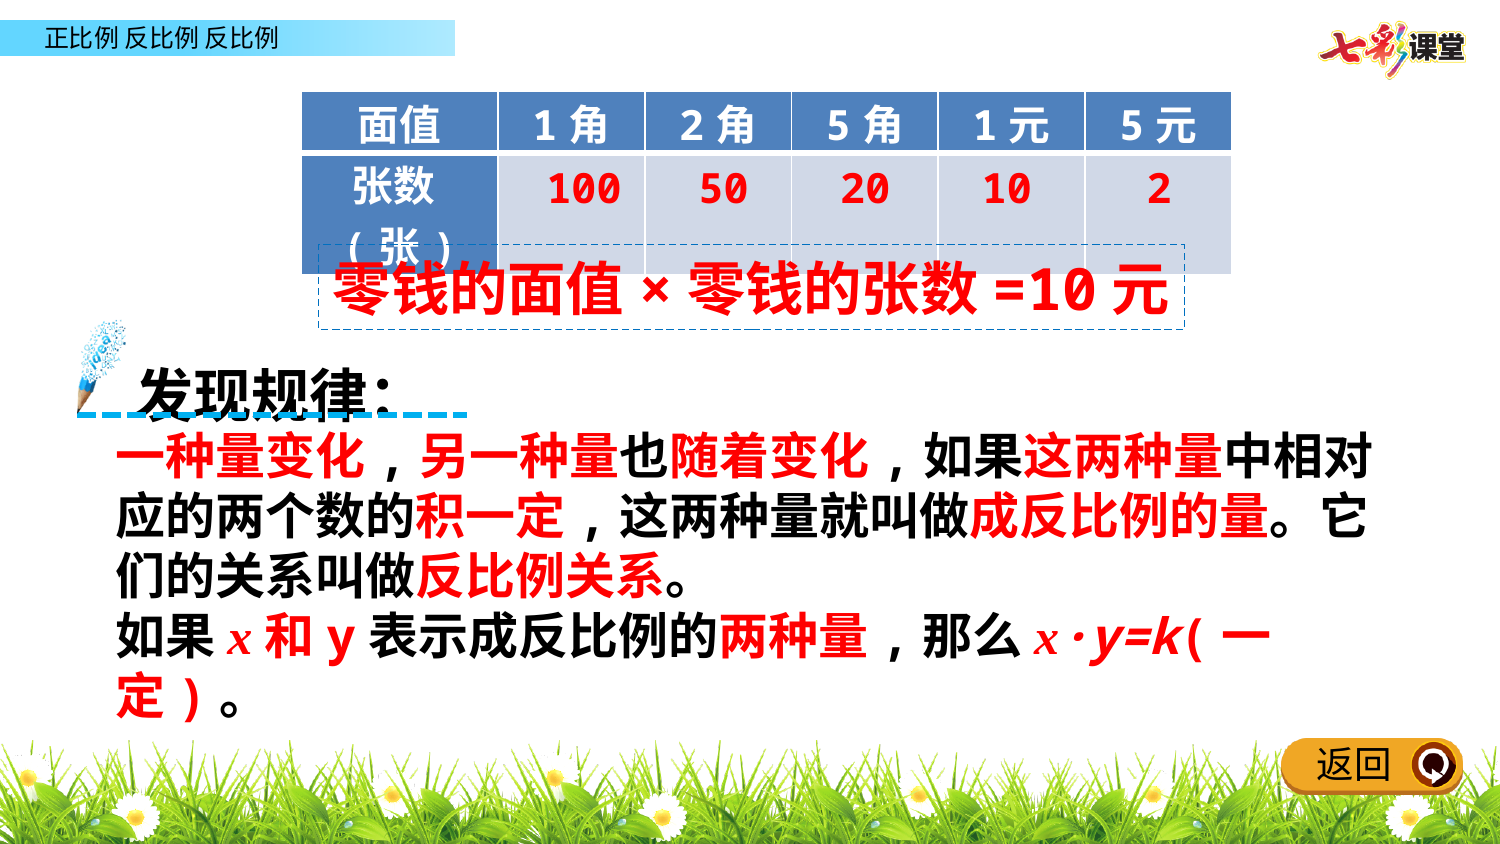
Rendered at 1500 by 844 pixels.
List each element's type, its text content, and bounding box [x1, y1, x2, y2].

table_cell [1086, 156, 1231, 274]
text_box 一种量变化,另一种量也随着变化,如果这两种量中相对 应的两个数的积一定,这两种量就叫做成反比例的量。它们的关系叫做反比例关系。 如果x和y表示成反比例的两种量,那么x·y=k(一定)。 [100, 416, 1401, 732]
table_cell 张数(张) [302, 156, 497, 274]
text_box 20 [825, 154, 905, 219]
picture [0, 740, 1500, 844]
text_box 100 [531, 154, 637, 219]
table_header 5元 [1086, 92, 1231, 150]
table_cell [499, 156, 644, 244]
text_box 2 [1131, 154, 1187, 219]
table_header 2角 [646, 92, 791, 150]
picture [1316, 20, 1468, 80]
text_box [1281, 733, 1464, 795]
text_box 零钱的面值×零钱的张数=10元 [318, 244, 1185, 330]
text_box 10 [967, 154, 1047, 219]
table_header 面值 [302, 92, 497, 150]
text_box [76, 316, 672, 423]
table_cell [792, 156, 937, 244]
text_box 50 [683, 154, 764, 219]
table_cell [939, 156, 1084, 244]
table_header 5角 [792, 92, 937, 150]
table_header 1角 [499, 92, 644, 150]
table_header 1元 [939, 92, 1084, 150]
table_cell [646, 156, 791, 244]
